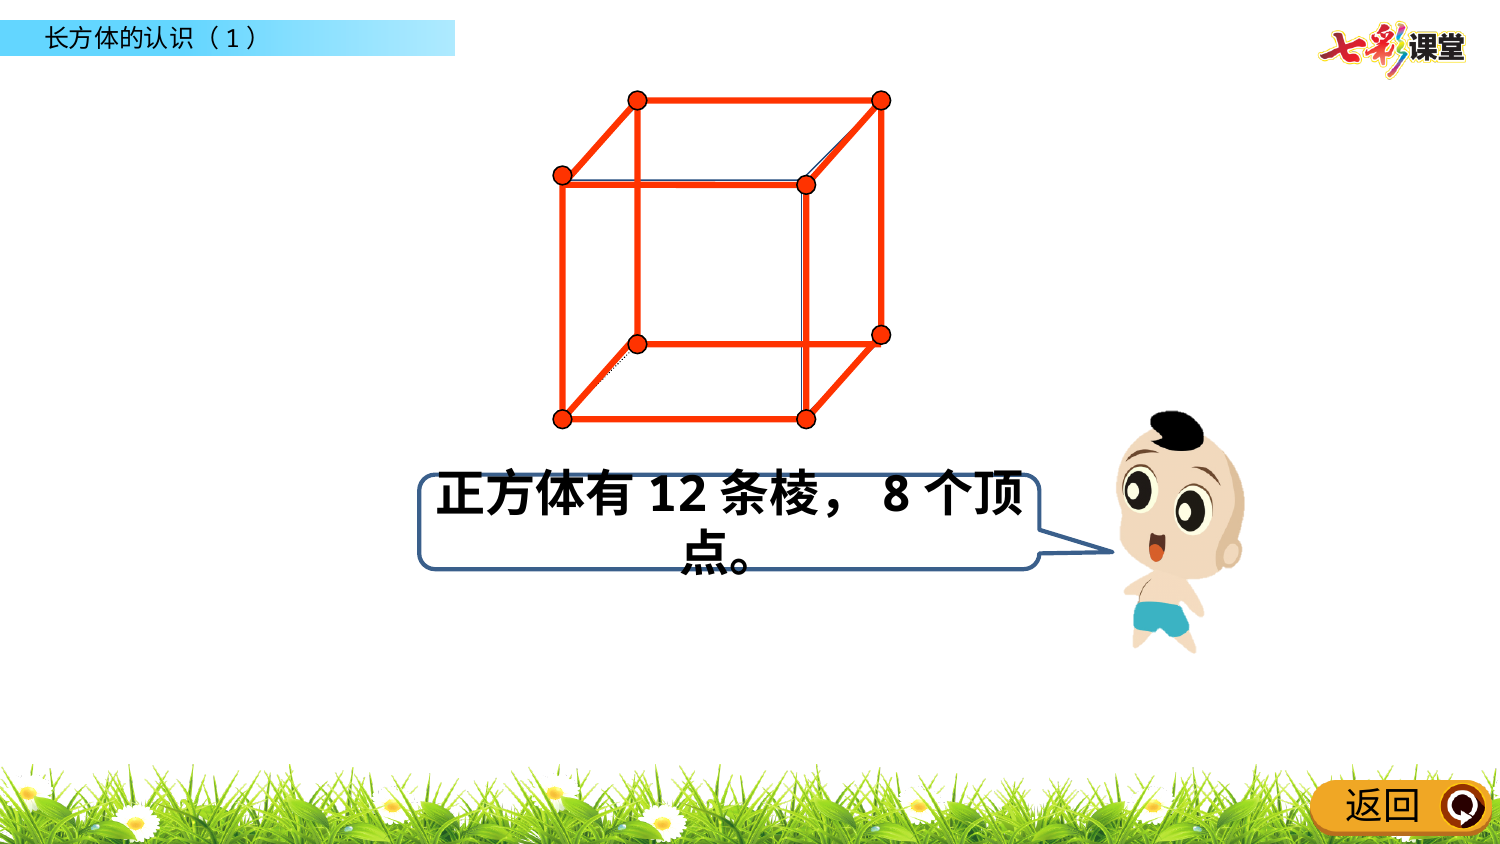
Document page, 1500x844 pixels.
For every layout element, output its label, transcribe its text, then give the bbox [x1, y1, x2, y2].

text_box [638, 180, 797, 184]
text_box [796, 175, 816, 195]
text_box [628, 334, 647, 354]
text_box [796, 409, 816, 429]
text_box [568, 180, 637, 184]
picture [1030, 397, 1306, 674]
text_box 正方体有12条棱，8个顶点。 [417, 472, 1025, 572]
picture [0, 764, 1500, 844]
text_box [871, 325, 891, 345]
picture [1316, 20, 1468, 80]
text_box [871, 91, 891, 110]
text_box [553, 409, 572, 429]
text_box [553, 166, 572, 185]
text_box [563, 185, 802, 419]
table_cell [571, 109, 637, 180]
table_cell [638, 101, 874, 180]
text_box [628, 91, 647, 110]
